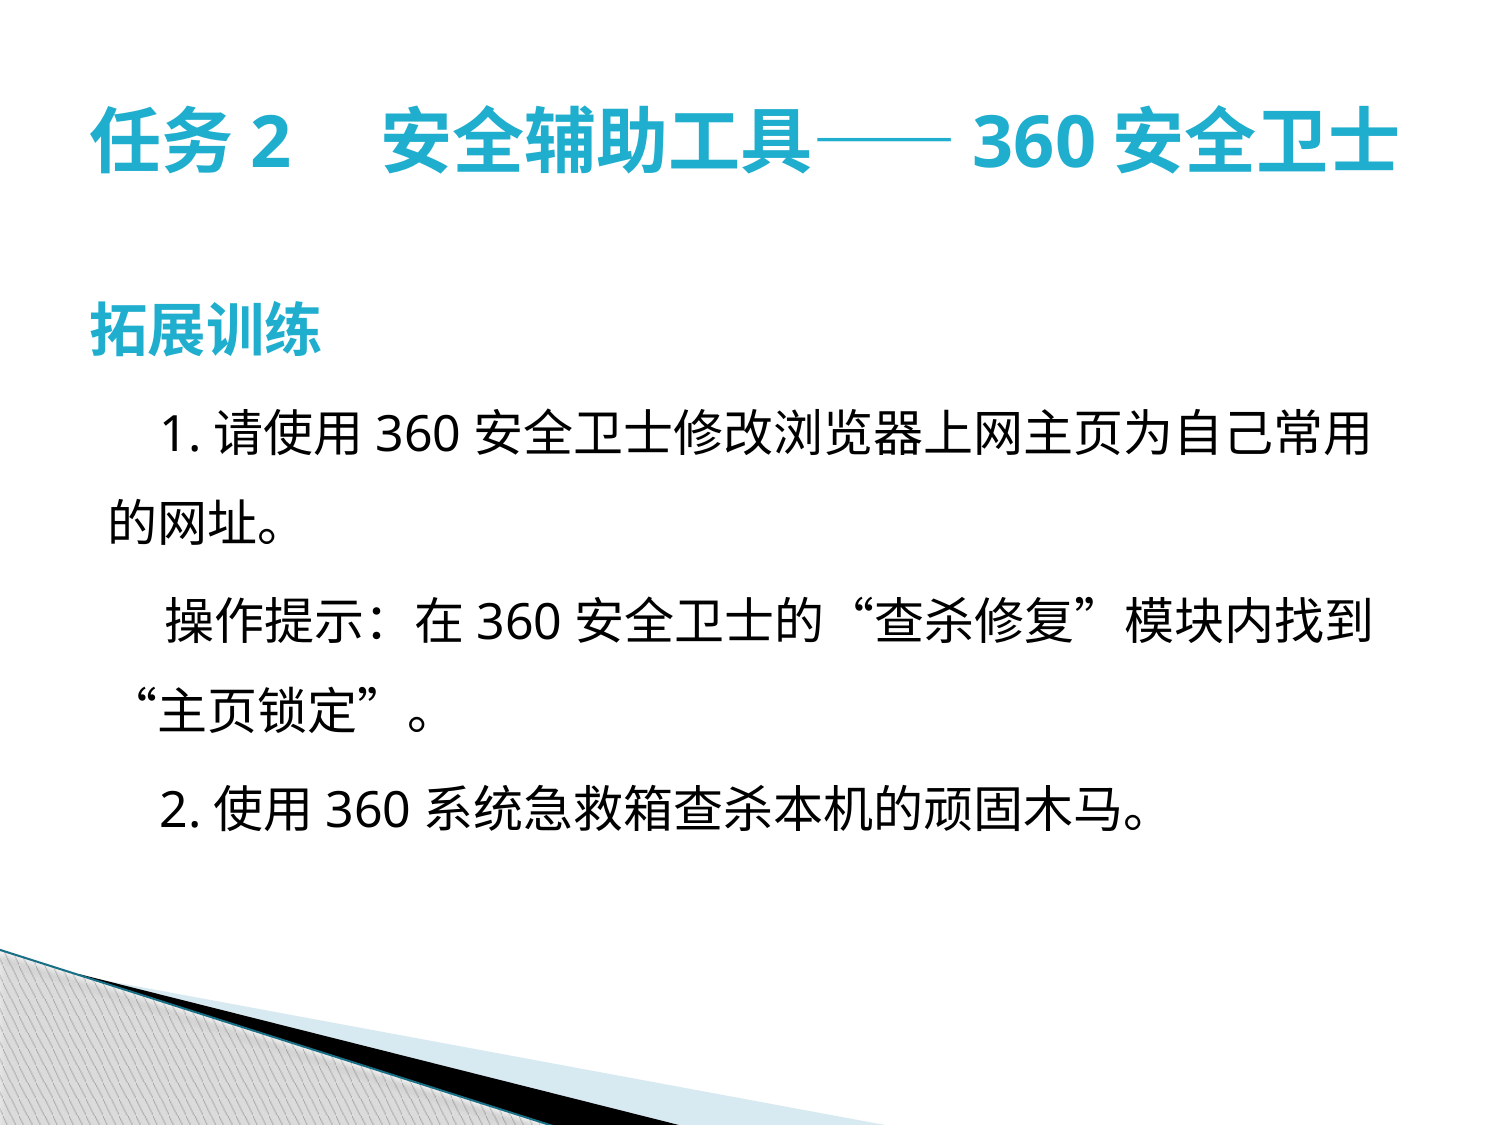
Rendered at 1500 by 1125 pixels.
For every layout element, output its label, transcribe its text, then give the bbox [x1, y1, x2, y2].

list 拓展训练 1.请使用360安全卫士修改浏览器上网主页为自己常用的网址。 操作提示：在360安全卫士的“查杀修复”模块内找到“主页锁定”。 2.使用360系统急救箱查杀本机的顽固木马。 [75, 243, 1425, 1012]
title 任务2 安全辅助工具——360安全卫士 [75, 45, 1425, 233]
